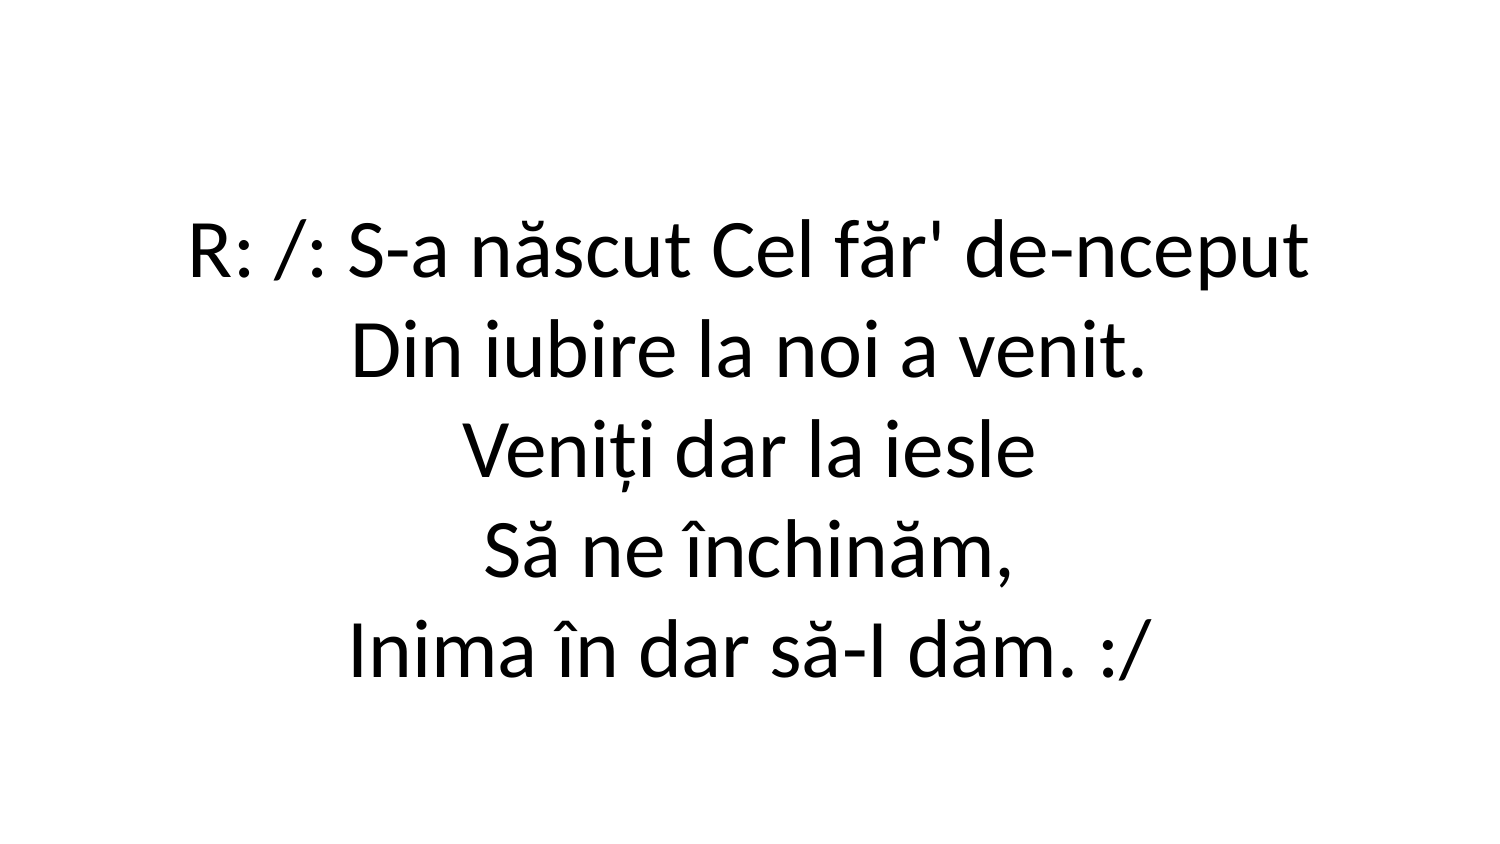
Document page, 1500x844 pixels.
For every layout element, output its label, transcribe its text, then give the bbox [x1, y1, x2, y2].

text_box R: /: S-a născut Cel făr' de-nceput Din iubire la noi a venit. Veniți dar la iesle Să ne închinăm, Inima în dar să-I dăm. :/ [173, 142, 1327, 702]
